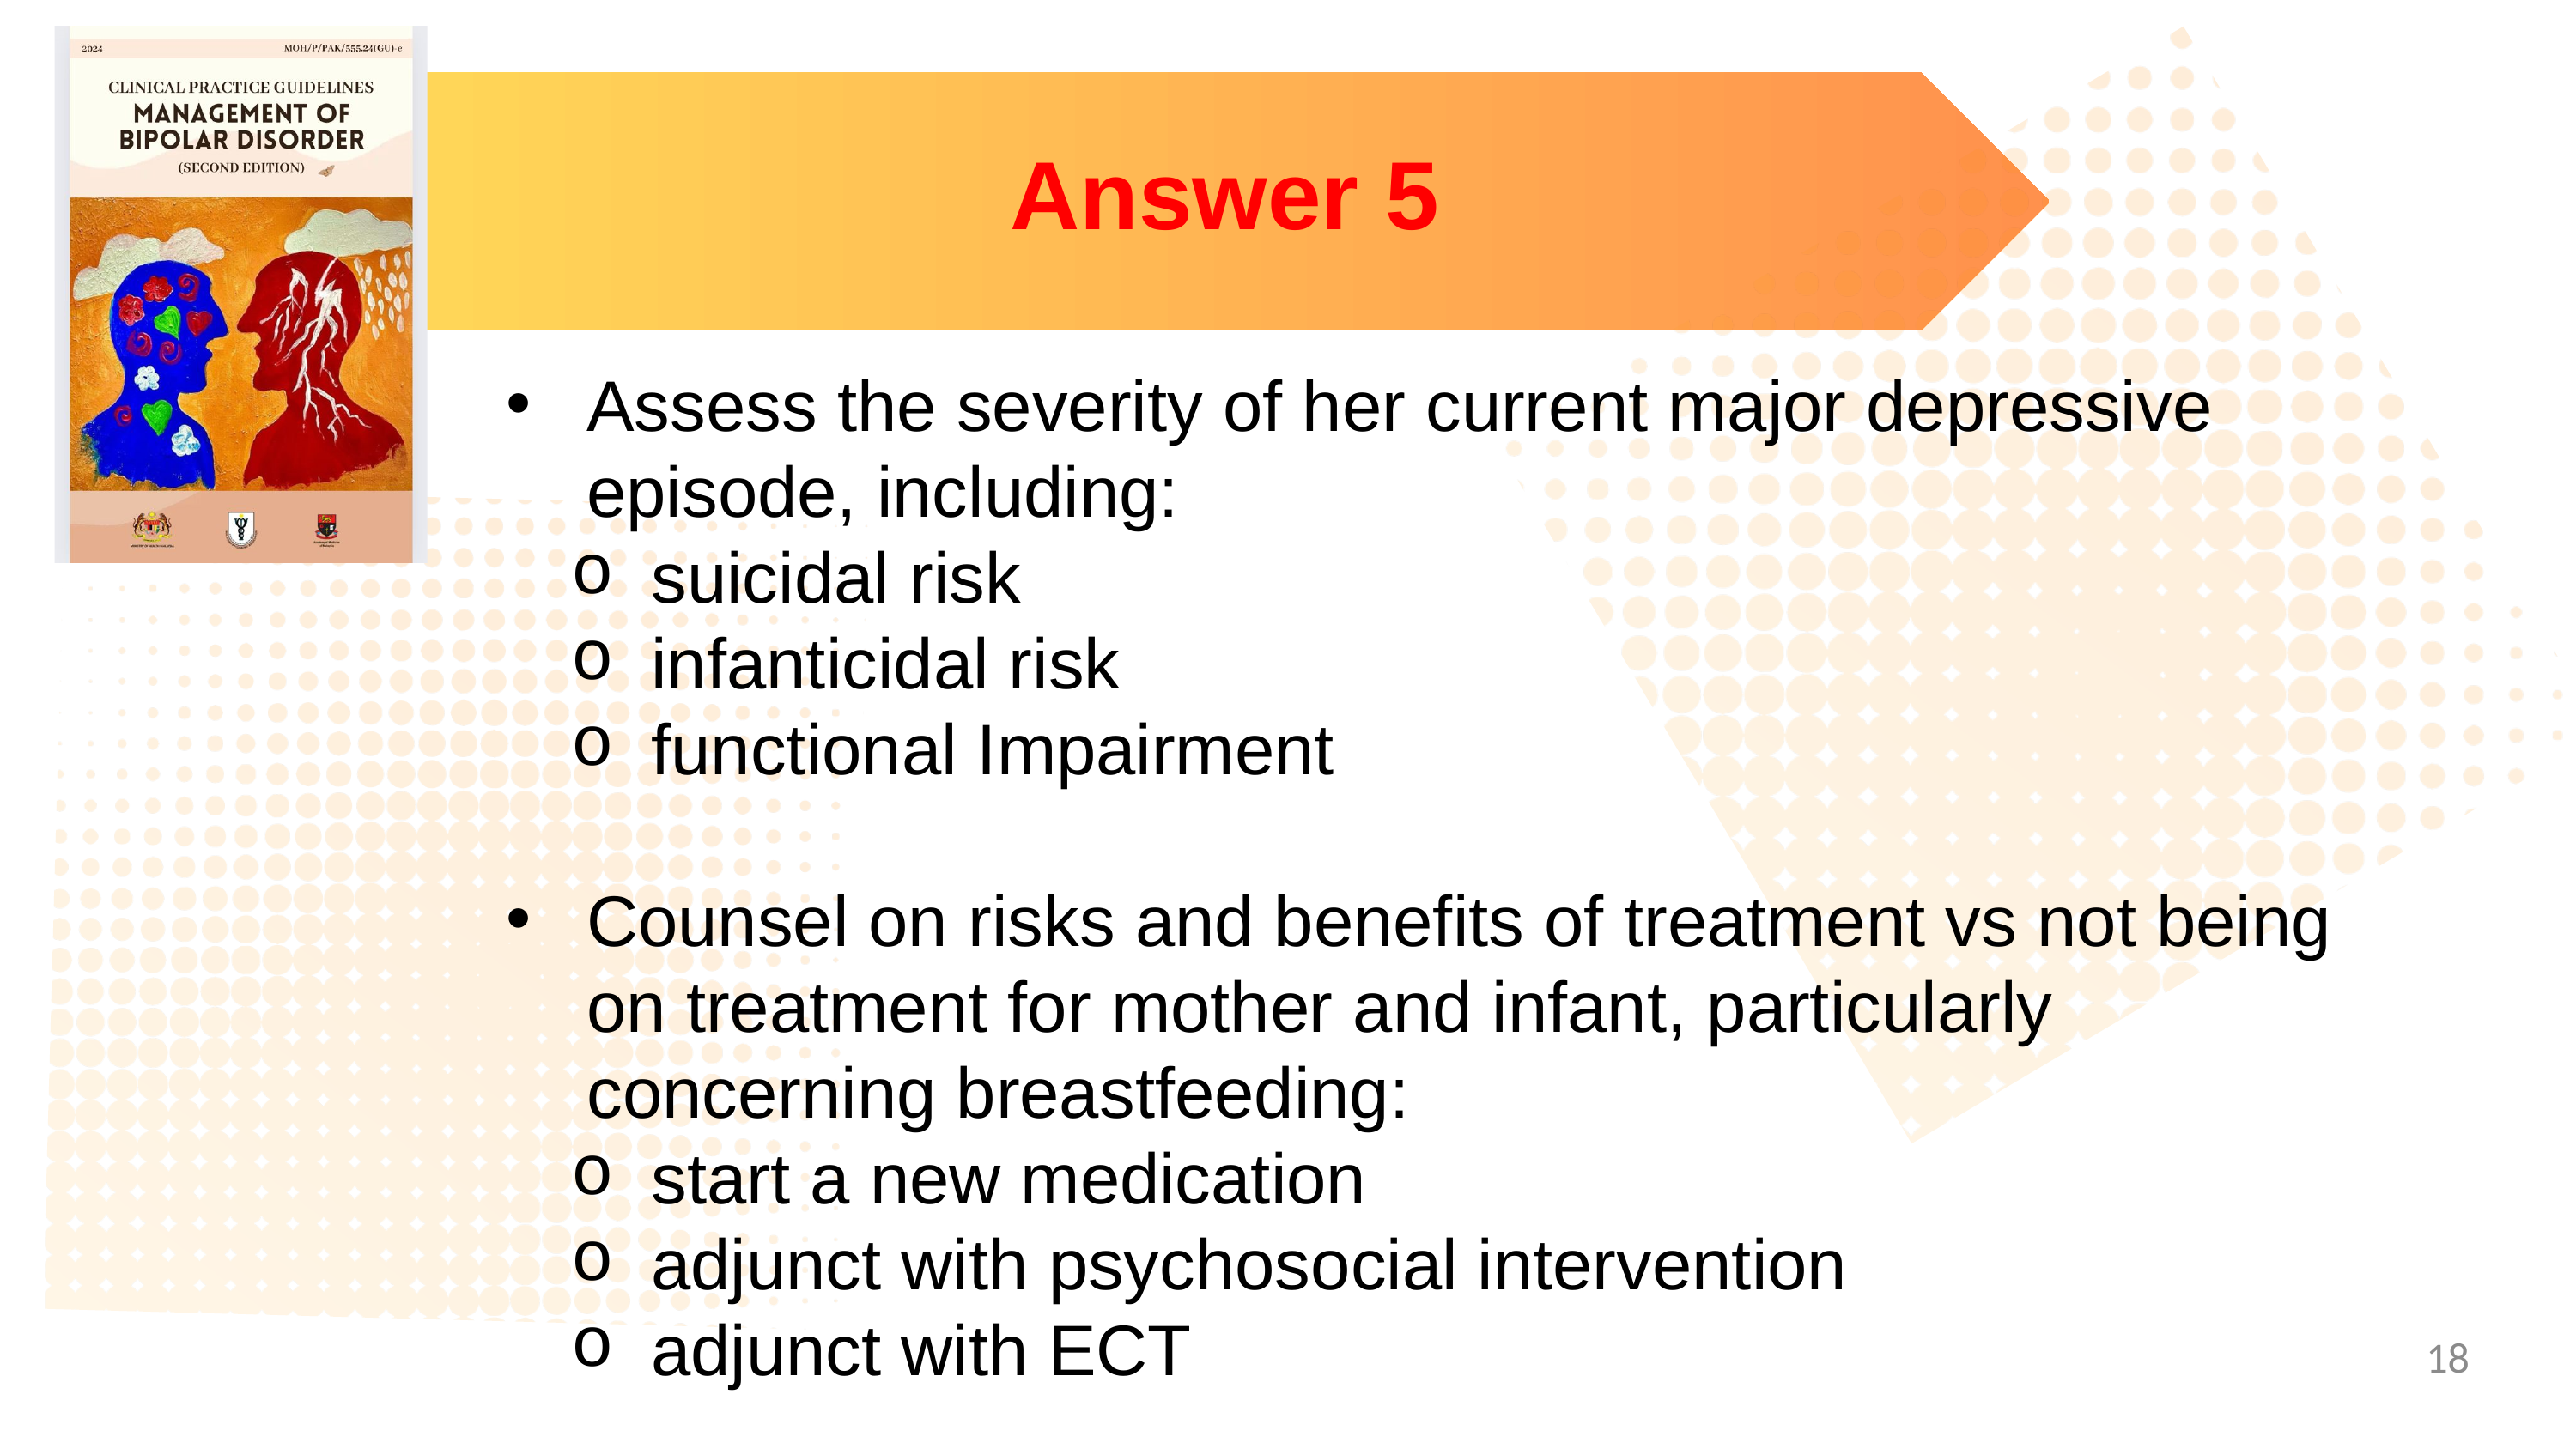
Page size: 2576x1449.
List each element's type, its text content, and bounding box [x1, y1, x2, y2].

slide_number 18 [2181, 1331, 2482, 1382]
text_box [54, 26, 428, 563]
text_box Assess the severity of her current major depressive episode, including: suicidal risk infanticidal risk functional Impairment Counsel on risks and benefits of treatment vs not being on treatment for mother and infant, particularly concerning breastfeeding: start a new medication adjunct with psychosocial intervention adjunct with ECT [493, 353, 2361, 1397]
text_box [1633, 26, 2576, 877]
text_box [43, 496, 493, 1321]
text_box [1725, 72, 2049, 331]
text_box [240, 72, 1677, 331]
